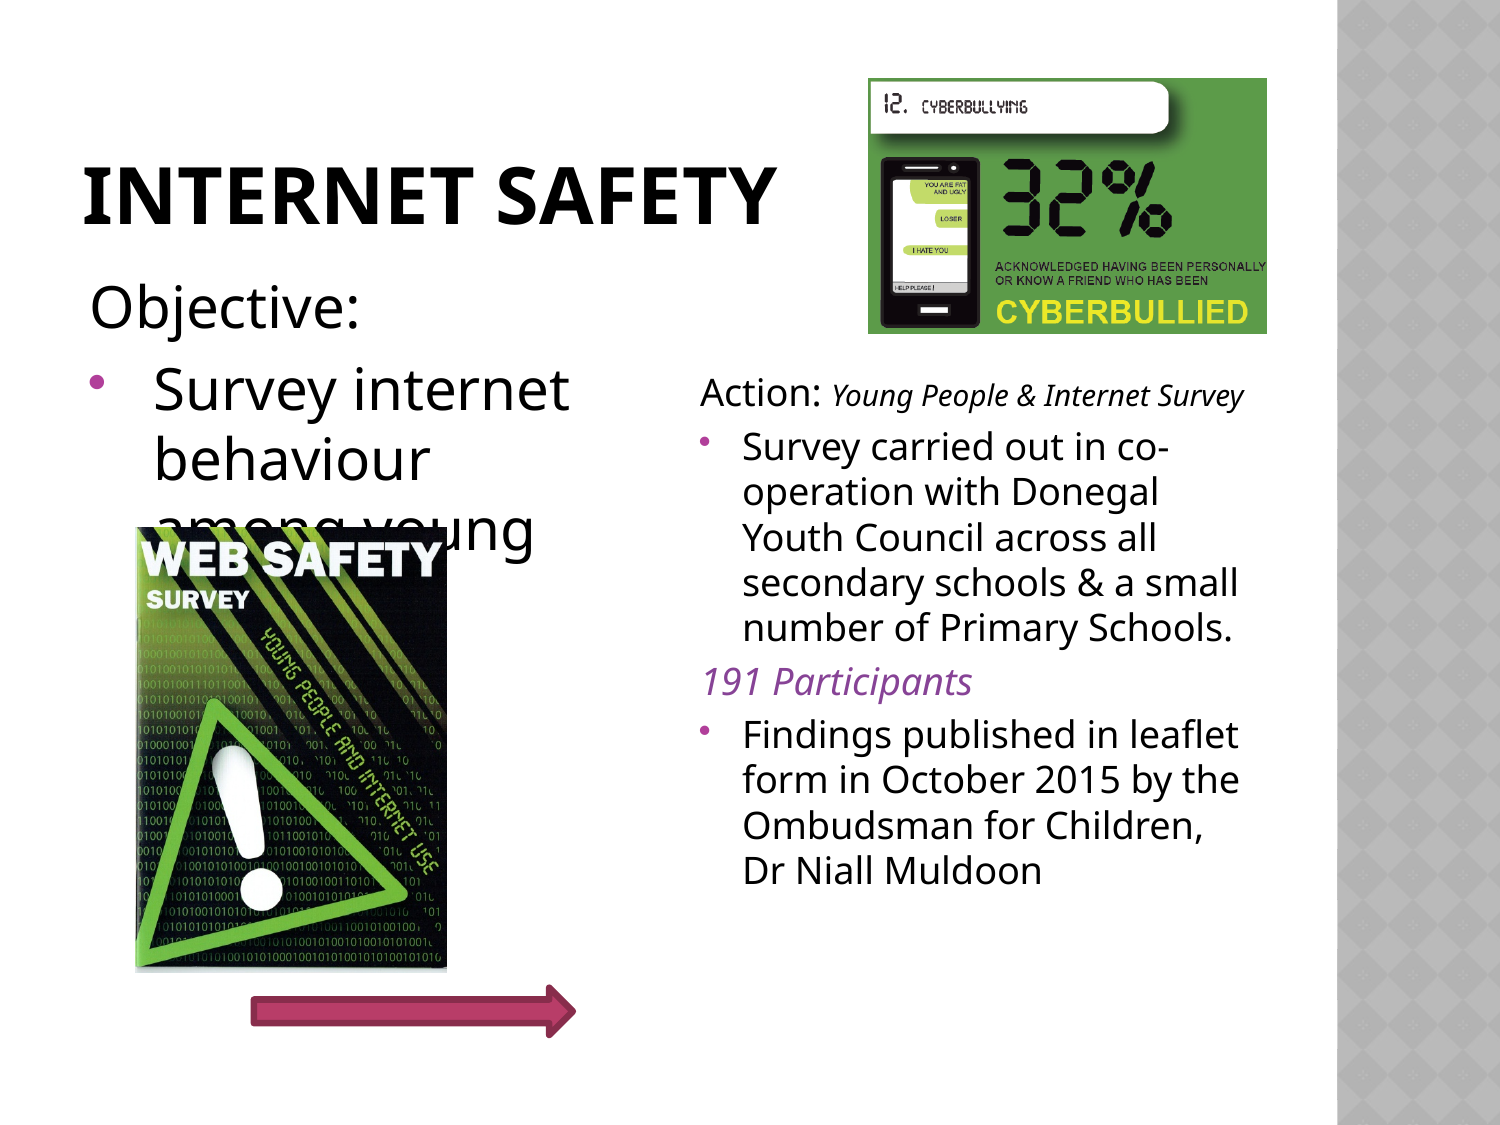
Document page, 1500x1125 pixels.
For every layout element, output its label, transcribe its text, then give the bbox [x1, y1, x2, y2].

text_box [250, 984, 577, 1039]
list Objective: Survey internet behaviour among young people [75, 262, 653, 1005]
picture [135, 526, 447, 974]
list Action: Young People & Internet Survey Survey carried out in co-operation with Donegal Youth Council across all secondary schools & a small number of Primary Schools. 191 Participants Findings published in leaflet form in October 2015 by the Ombudsman for Children, Dr Niall Muldoon [685, 361, 1263, 1005]
title Internet Safety [75, 52, 1263, 240]
picture [867, 77, 1268, 334]
